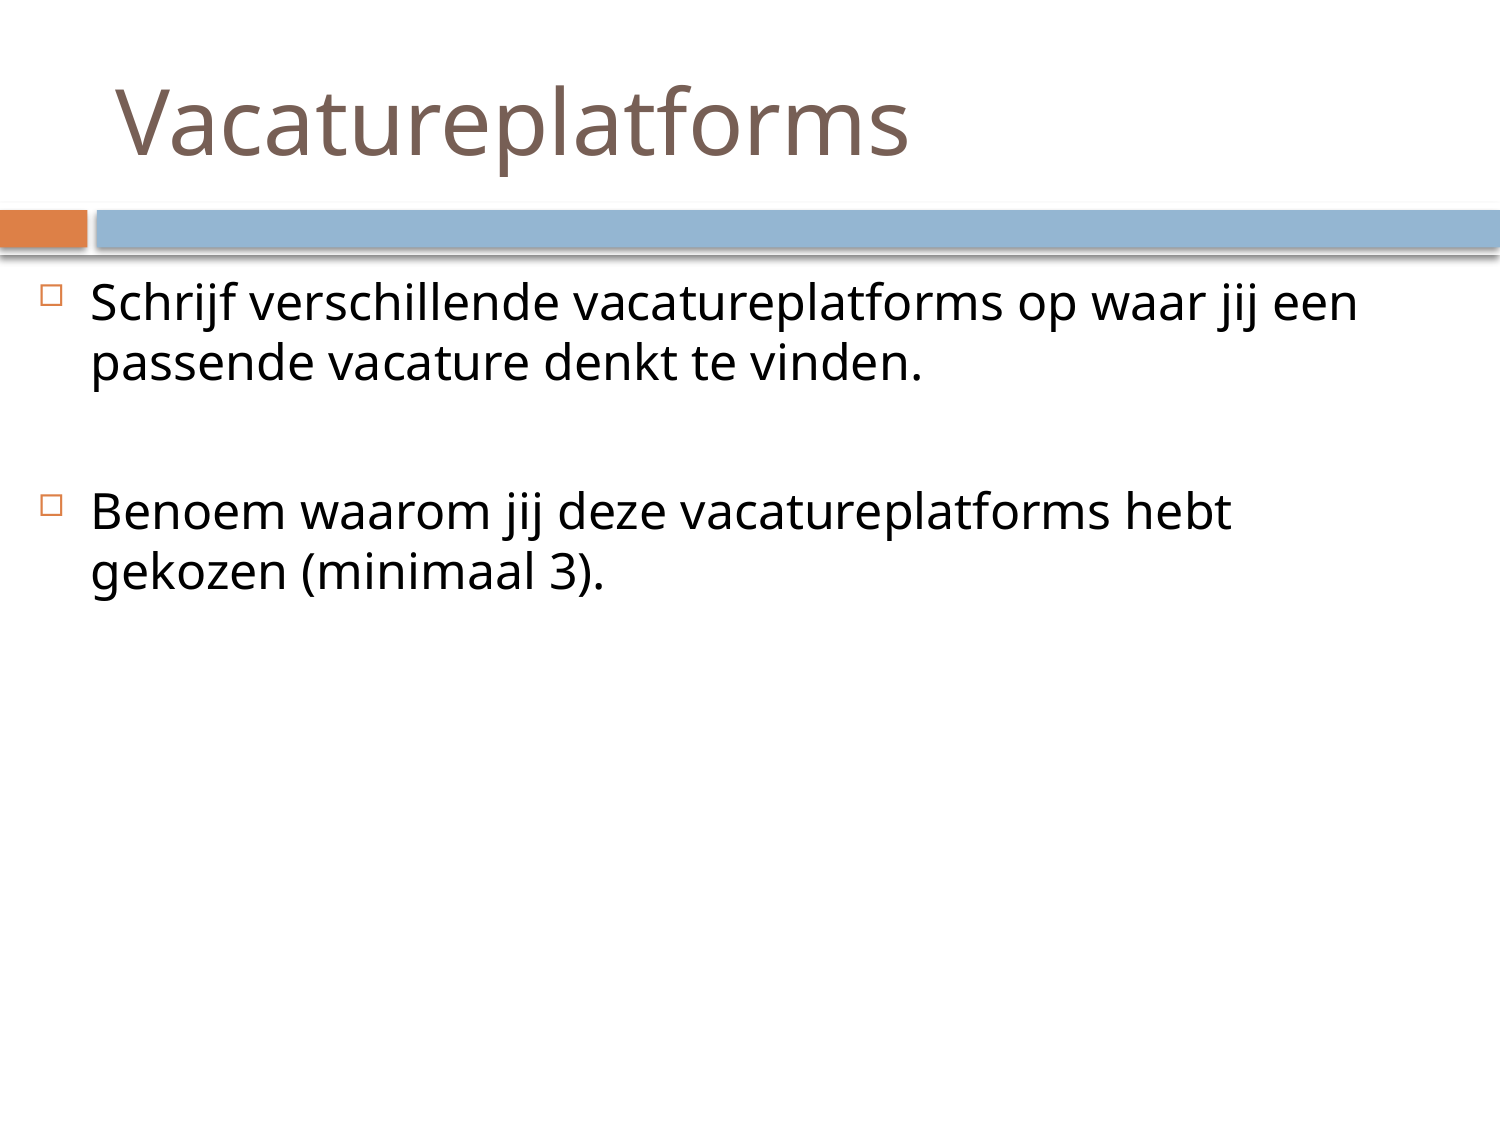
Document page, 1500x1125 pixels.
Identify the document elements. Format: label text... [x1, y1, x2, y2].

title Vacatureplatforms [100, 37, 1438, 200]
list Schrijf verschillende vacatureplatforms op waar jij een passende vacature denkt te vinden. Benoem waarom jij deze vacatureplatforms hebt gekozen (minimaal 3). [23, 262, 1438, 1079]
